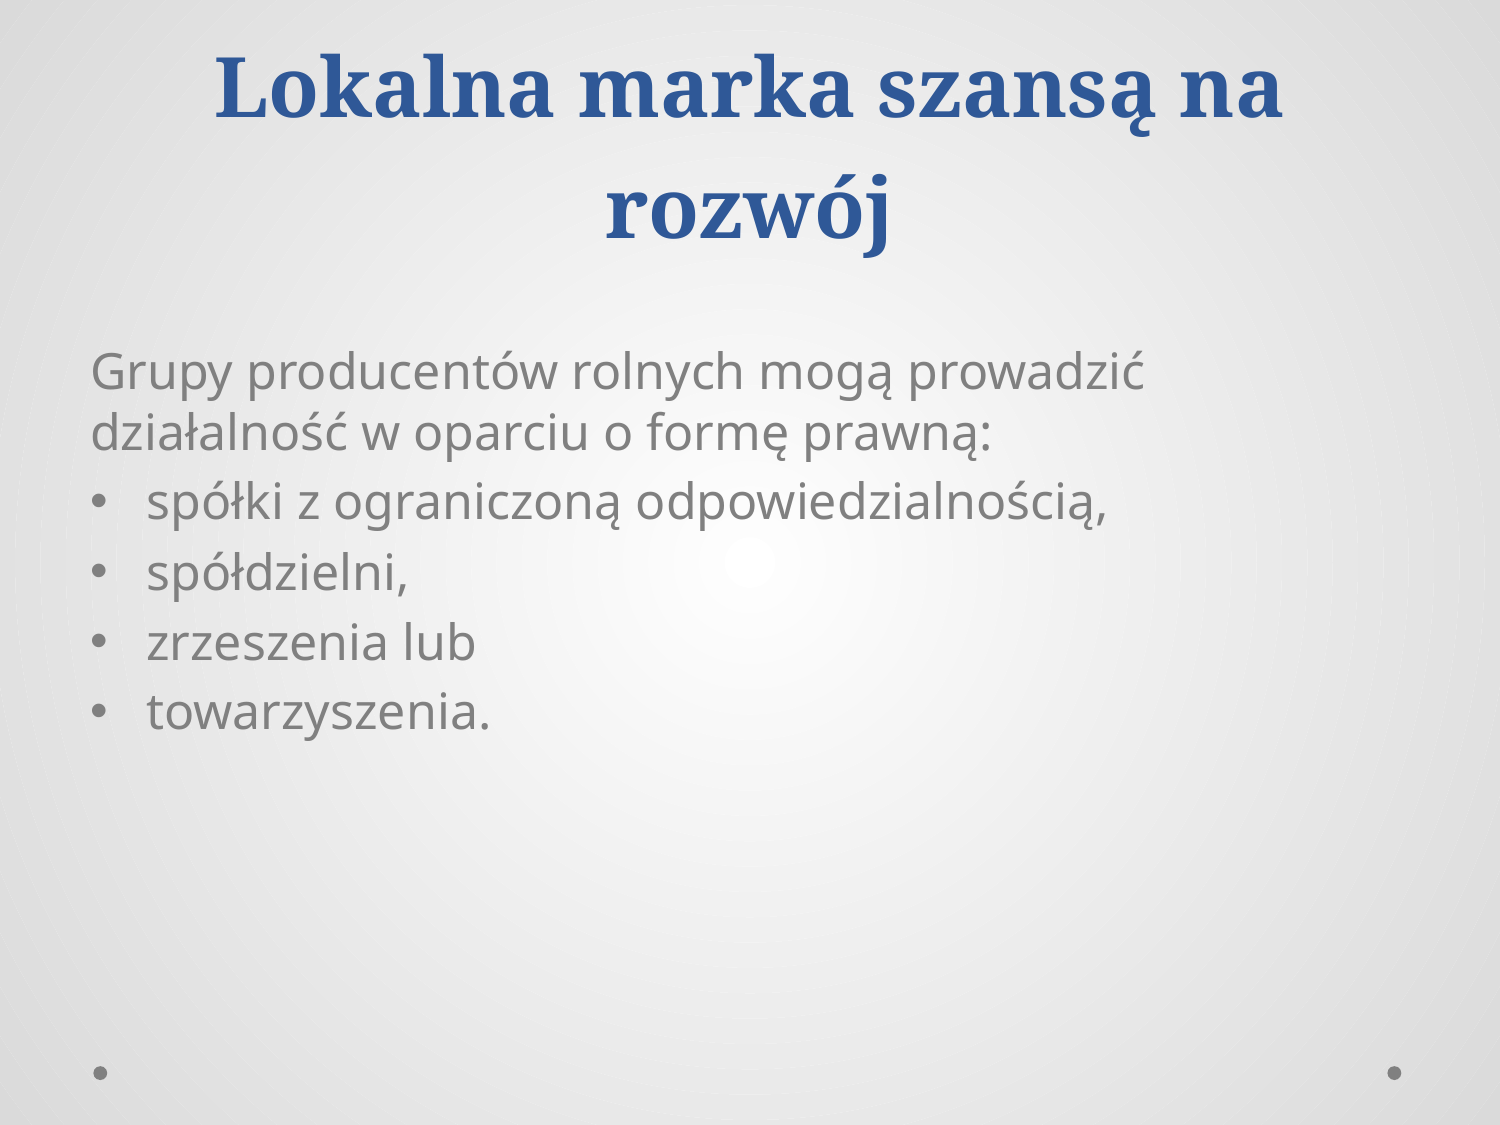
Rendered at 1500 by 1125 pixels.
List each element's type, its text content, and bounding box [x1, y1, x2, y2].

list Grupy producentów rolnych mogą prowadzić działalność w oparciu o formę prawną: spółki z ograniczoną odpowiedzialnością, spółdzielni, zrzeszenia lub towarzyszenia. [75, 262, 1425, 1005]
title Lokalna marka szansą na rozwój [75, 0, 1425, 262]
